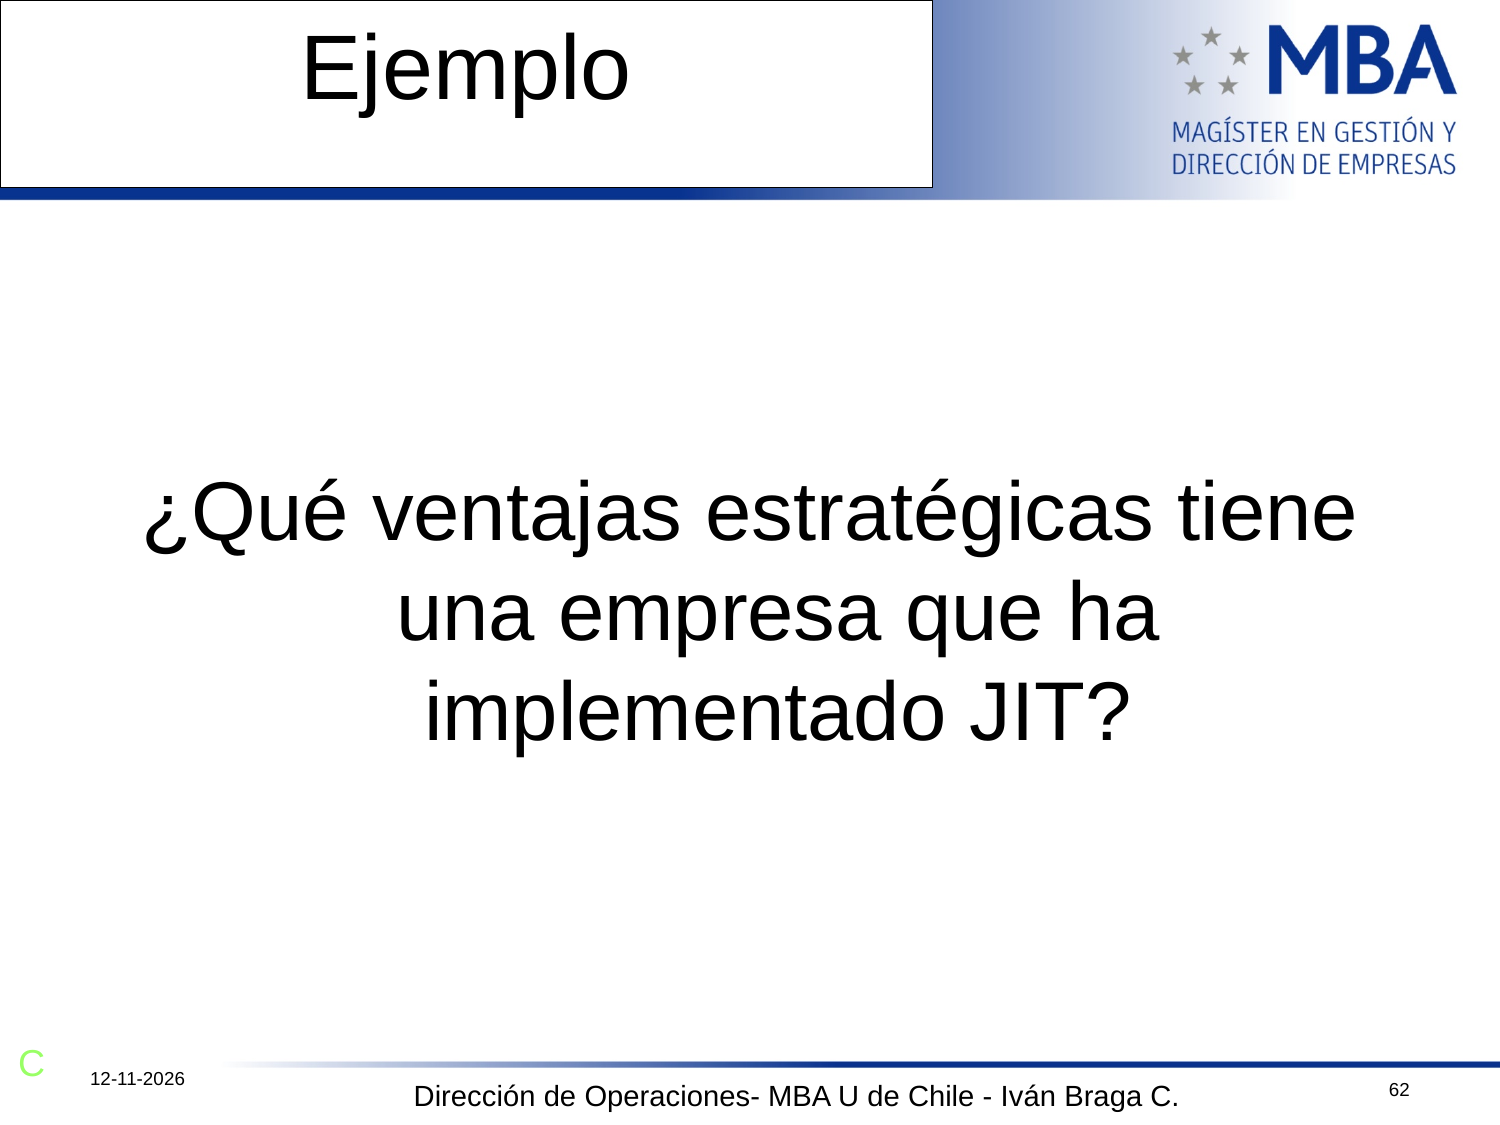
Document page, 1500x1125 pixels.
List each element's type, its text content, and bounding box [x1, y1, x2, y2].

picture [0, 0, 1500, 1125]
text_box C [3, 1031, 61, 1092]
slide_number 62 [1234, 1070, 1426, 1125]
title Ejemplo [0, 0, 933, 188]
list ¿Qué ventajas estratégicas tiene una empresa que ha implementado JIT? [112, 450, 1388, 675]
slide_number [74, 1058, 426, 1103]
footer [501, 1070, 1034, 1125]
